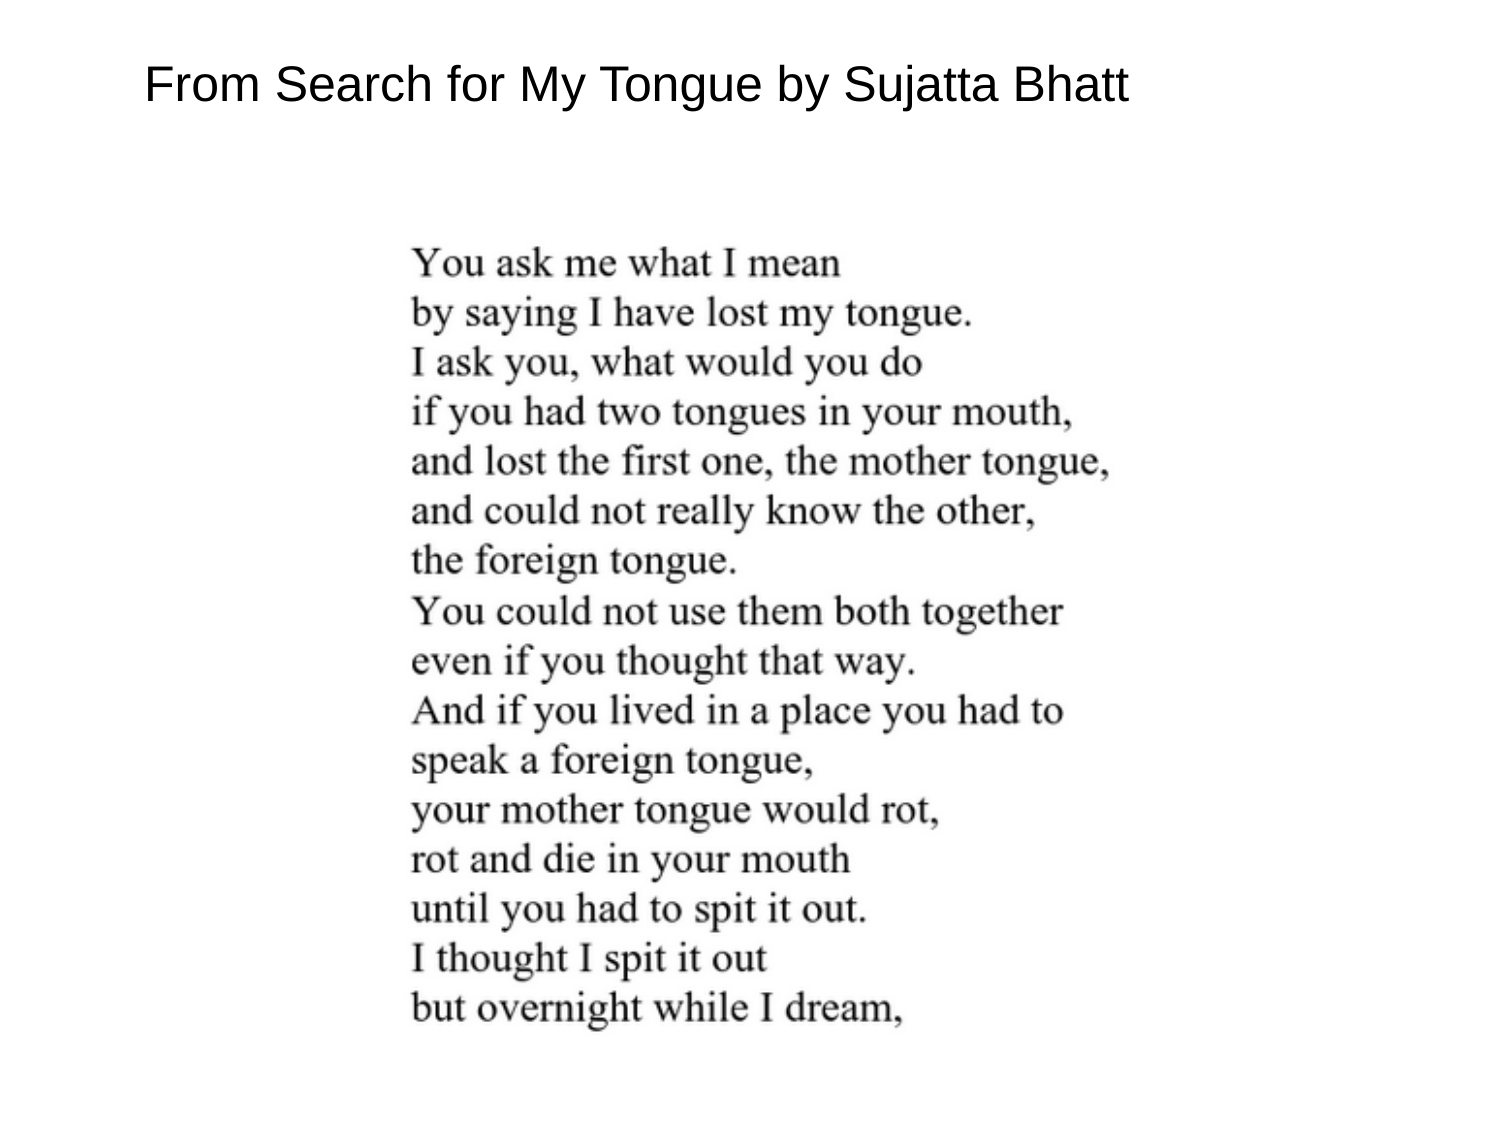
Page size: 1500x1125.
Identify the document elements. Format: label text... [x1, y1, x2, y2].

picture [375, 213, 1163, 1087]
text_box From Search for My Tongue by Sujatta Bhatt [129, 36, 1311, 188]
